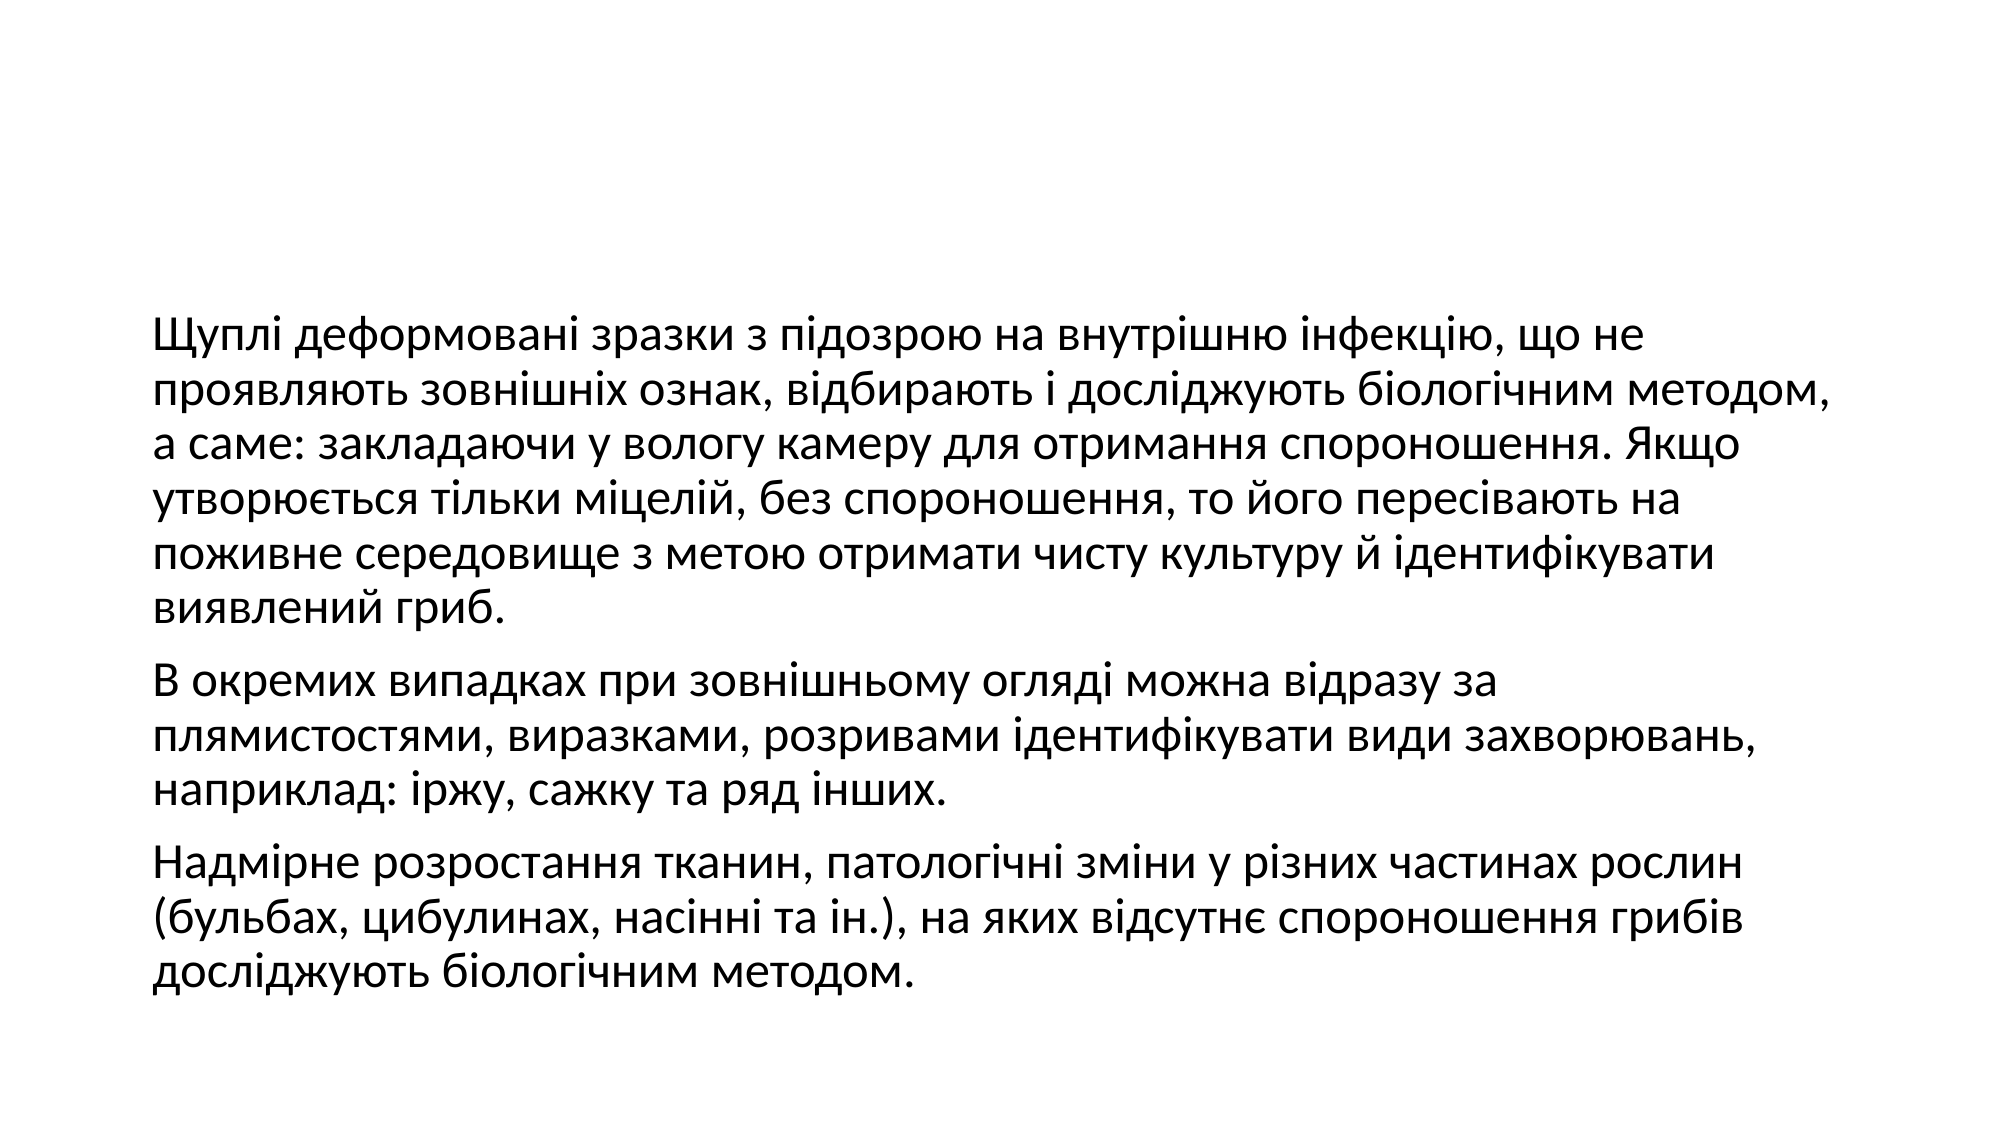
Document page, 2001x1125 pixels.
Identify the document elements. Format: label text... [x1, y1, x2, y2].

list Щуплі деформовані зразки з підозрою на внутрішню інфекцію, що не проявляють зовнішніх ознак, відбирають і досліджують біологічним методом, а саме: закладаючи у вологу камеру для отримання спороношення. Якщо утворюється тільки міцелій, без спороношення, то його пересівають на поживне середовище з метою отримати чисту культуру й ідентифікувати виявлений гриб. В окремих випадках при зовнішньому огляді можна відразу за плямистостями, виразками, розривами ідентифікувати види захворювань, наприклад: іржу, сажку та ряд інших. Надмірне розростання тканин, патологічні зміни у різних частинах рослин (бульбах, цибулинах, насінні та ін.), на яких відсутнє спороношення грибів досліджують біологічним методом. [137, 299, 1863, 1014]
